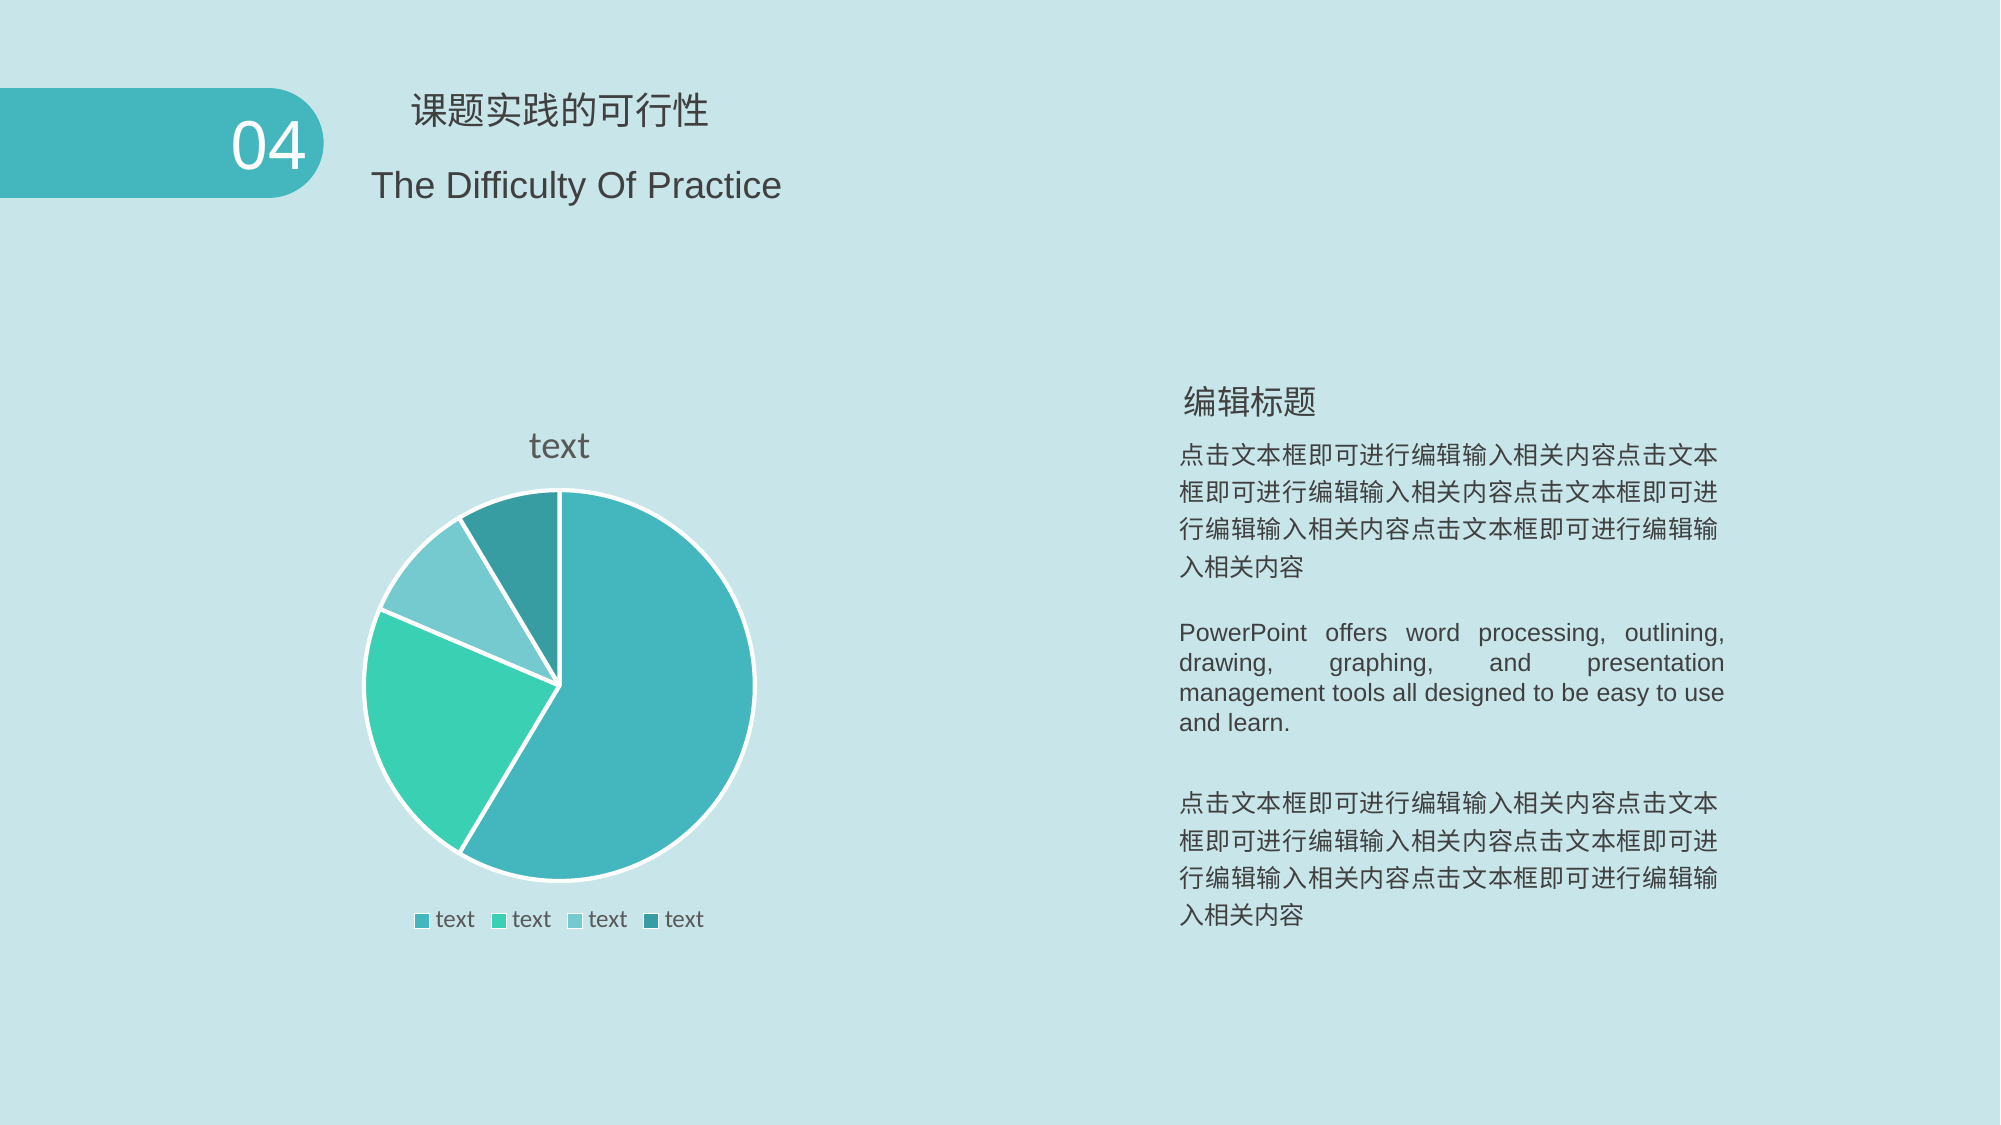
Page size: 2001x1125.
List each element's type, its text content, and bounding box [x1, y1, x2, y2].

text_box 课题实践的可行性 [153, 79, 967, 140]
text_box 点击文本框即可进行编辑输入相关内容点击文本框即可进行编辑输入相关内容点击文本框即可进行编辑输入相关内容点击文本框即可进行编辑输入相关内容 [1164, 424, 1735, 589]
text_box [0, 87, 196, 199]
text_box 编辑标题 [1169, 373, 1393, 429]
text_box 点击文本框即可进行编辑输入相关内容点击文本框即可进行编辑输入相关内容点击文本框即可进行编辑输入相关内容点击文本框即可进行编辑输入相关内容 [1164, 773, 1735, 938]
text_box PowerPoint offers word processing, outlining, drawing, graphing, and presentation management tools all designed to be easy to use and learn. [1179, 616, 1727, 737]
chart [153, 397, 966, 940]
text_box The Difficulty Of Practice [170, 153, 994, 214]
text_box 04 [196, 140, 341, 153]
